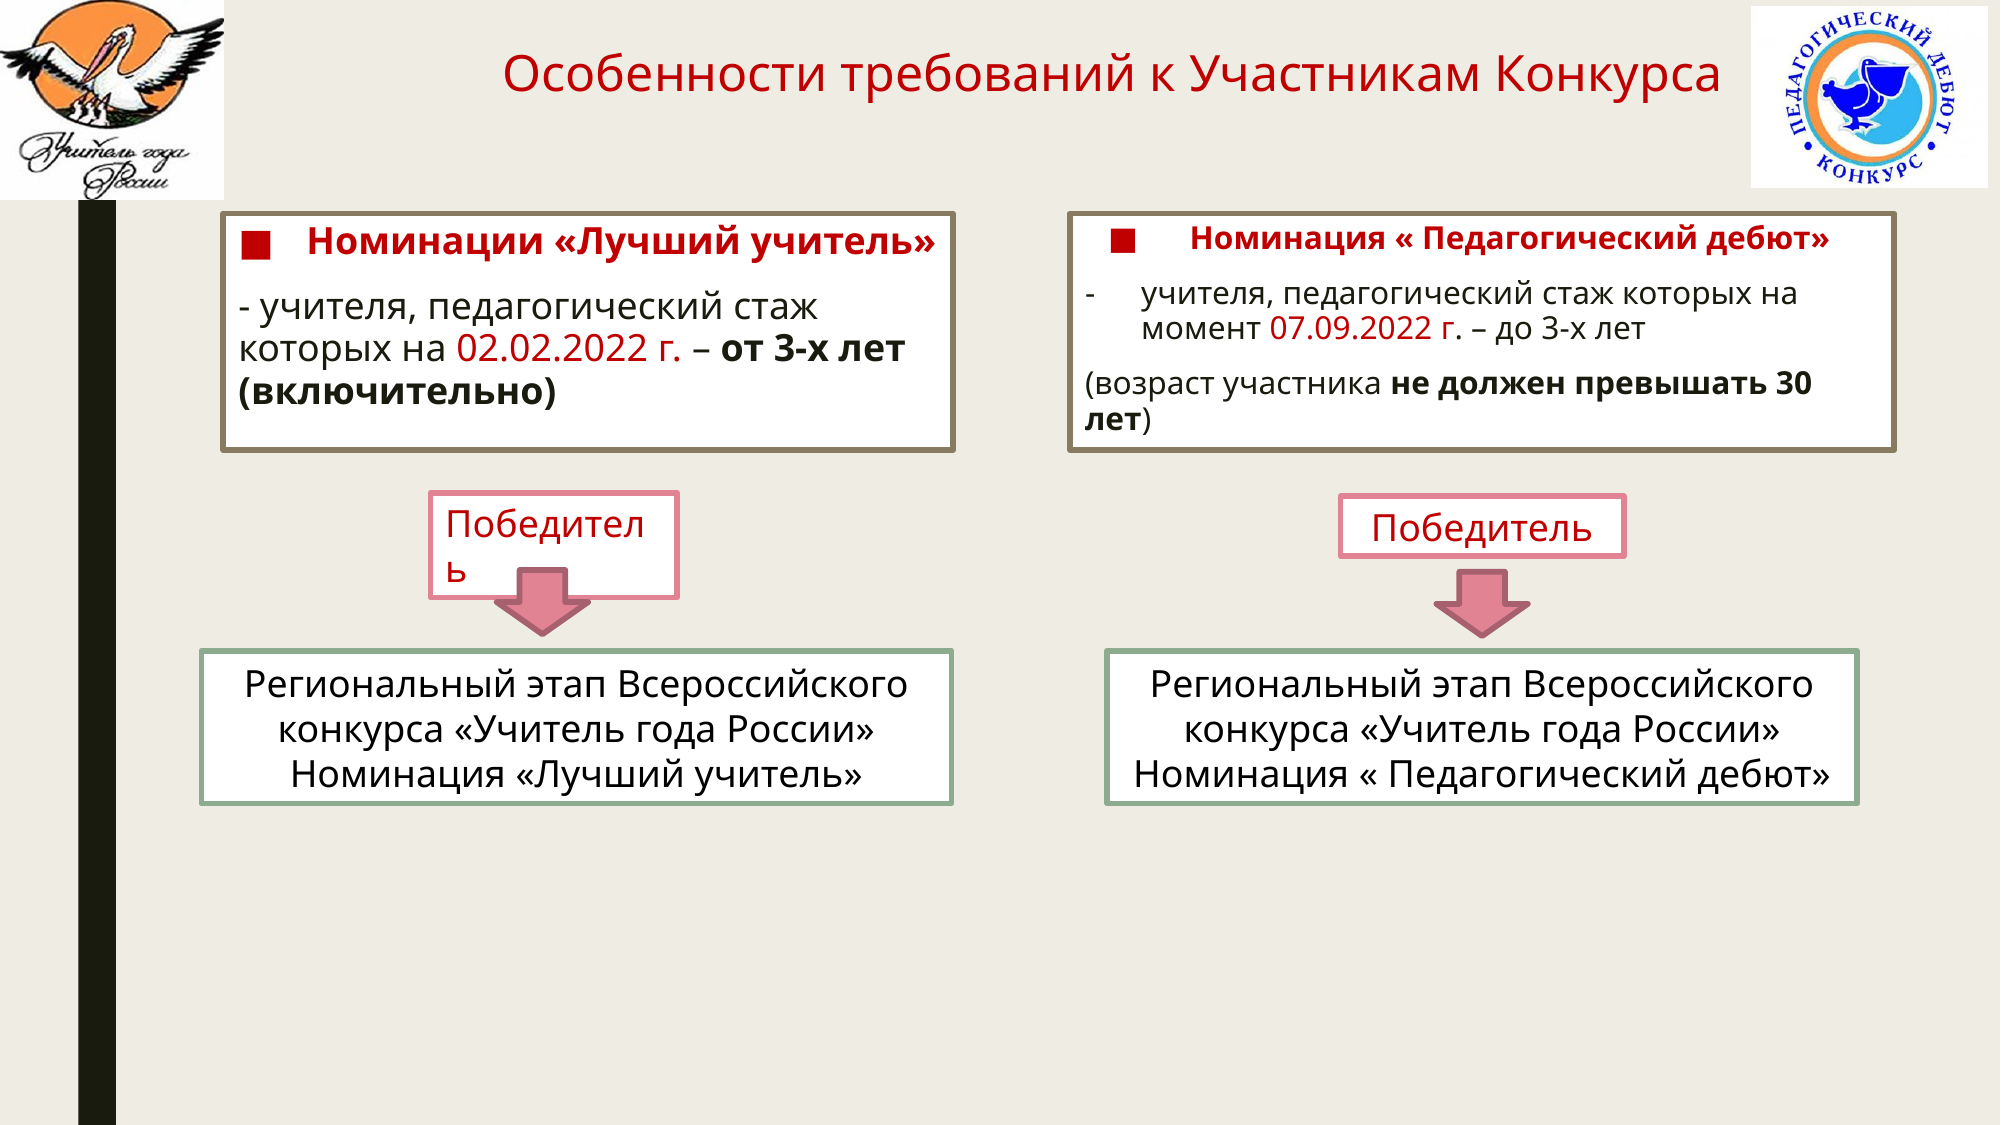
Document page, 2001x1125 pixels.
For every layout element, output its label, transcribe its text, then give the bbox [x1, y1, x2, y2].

text_box Особенности требований к Участникам Конкурса [257, 34, 1751, 109]
list Номинация « Педагогический дебют» учителя, педагогический стаж которых на момент 07.09.2022 г. – до 3-х лет (возраст участника не должен превышать 30 лет) [1067, 211, 1897, 453]
text_box [1433, 568, 1531, 639]
picture [0, 0, 224, 200]
text_box Победитель [1338, 493, 1627, 559]
list Номинации «Лучший учитель» - учителя, педагогический стаж которых на 02.02.2022 г. – от 3-х лет (включительно) [220, 211, 956, 453]
text_box Победитель [428, 490, 680, 600]
text_box [493, 567, 591, 637]
text_box Региональный этап Всероссийского конкурса «Учитель года России» Номинация «Лучший учитель» [199, 648, 954, 806]
picture [1751, 6, 1988, 188]
text_box Региональный этап Всероссийского конкурса «Учитель года России» Номинация « Педагогический дебют» [1104, 648, 1860, 806]
